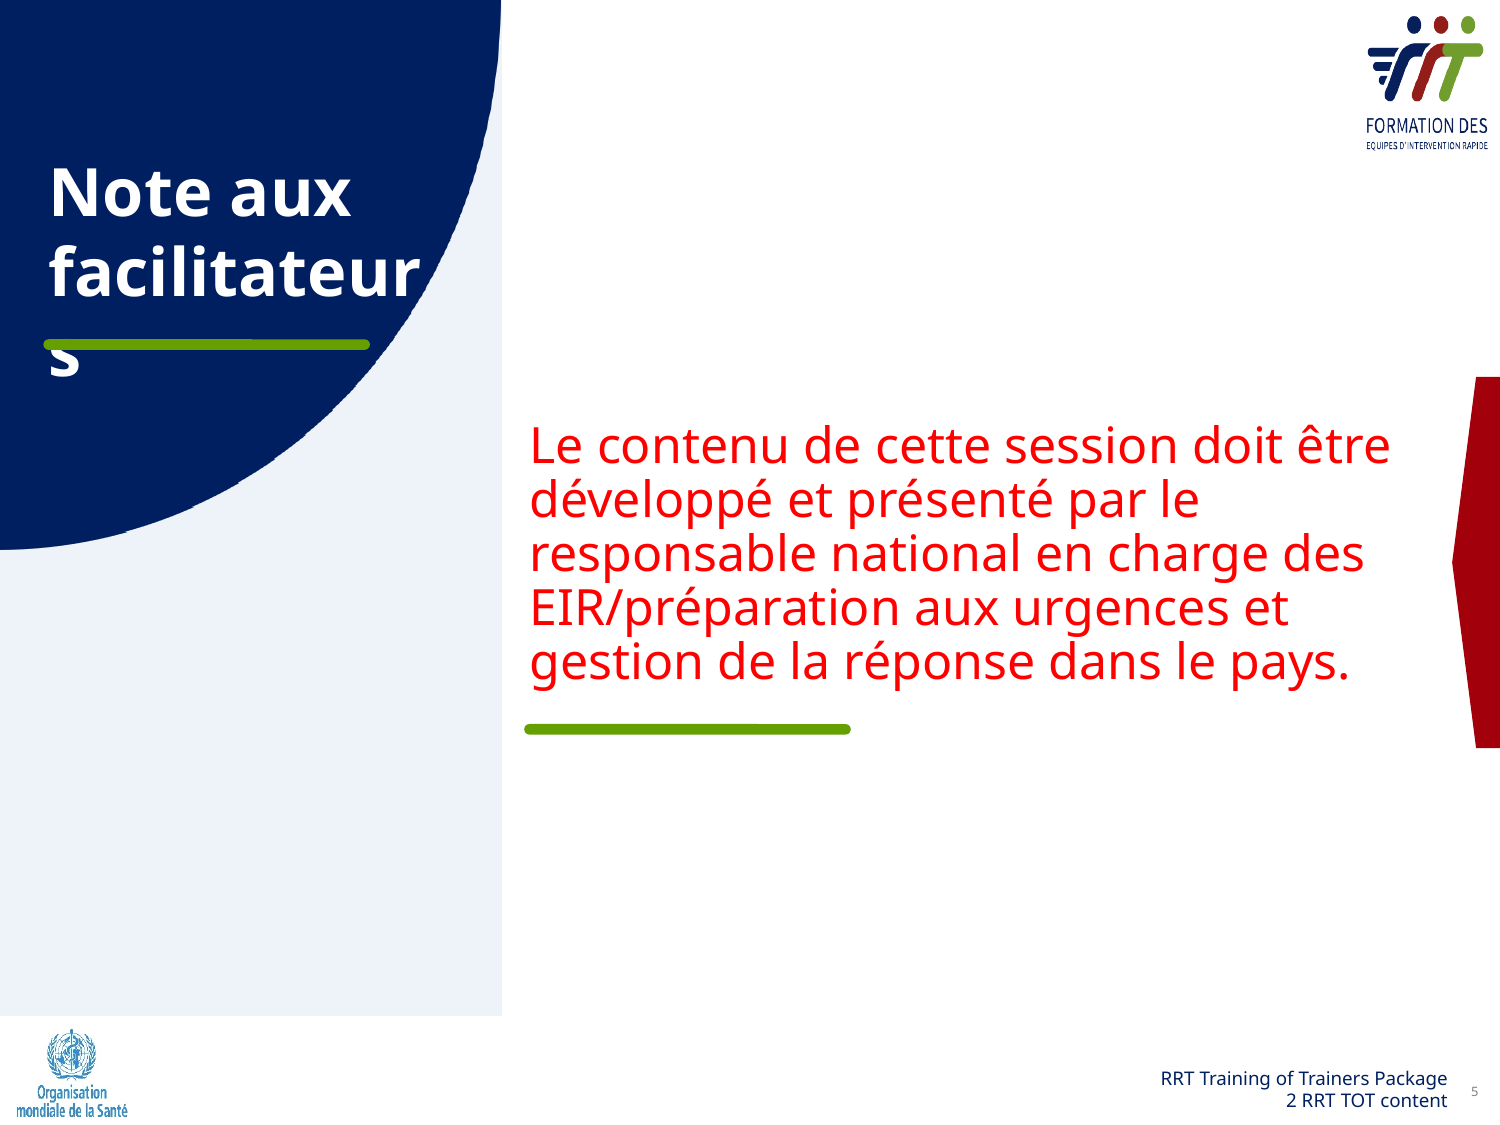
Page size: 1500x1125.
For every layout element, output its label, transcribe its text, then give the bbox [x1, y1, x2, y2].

text_box Le contenu de cette session doit être développé et présenté par le responsable national en charge des EIR/préparation aux urgences et gestion de la réponse dans le pays. [524, 413, 1420, 698]
picture [15, 1027, 128, 1118]
text_box Note aux facilitateurs [43, 143, 455, 395]
picture [0, 0, 502, 1018]
text_box [524, 723, 851, 735]
text_box [43, 339, 370, 350]
picture [1366, 15, 1488, 151]
